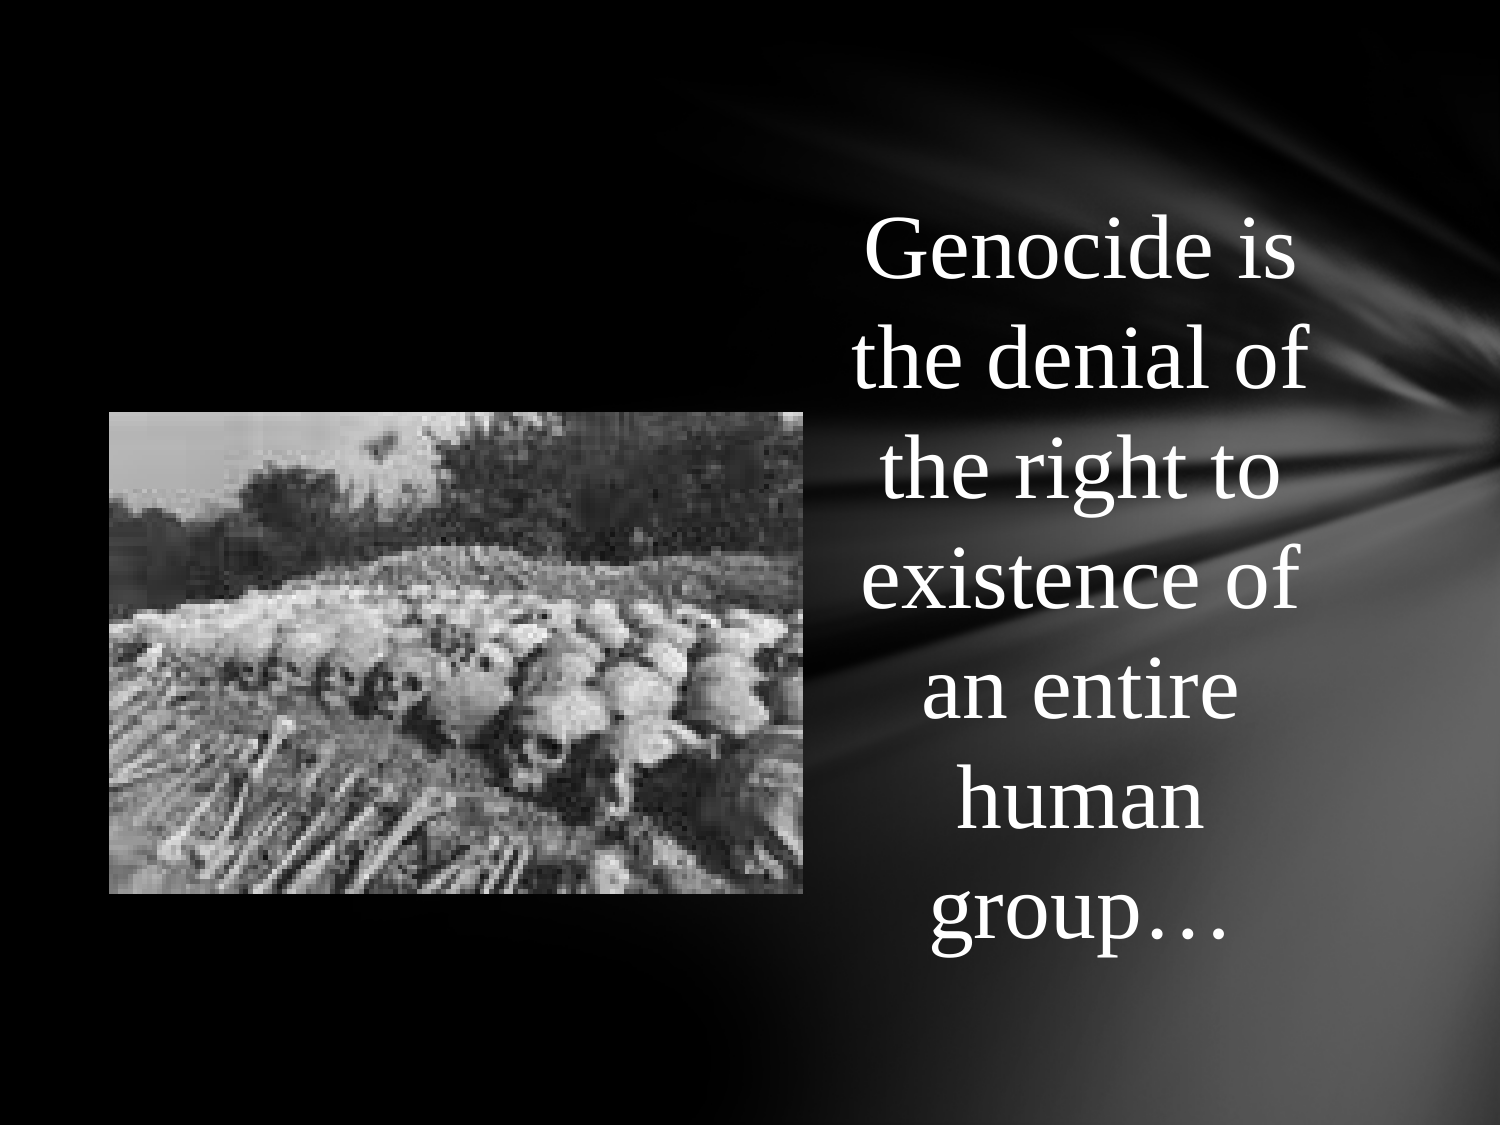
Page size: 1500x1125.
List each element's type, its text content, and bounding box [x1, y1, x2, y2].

picture [109, 412, 803, 894]
title Genocide is the denial of the right to existence of an entire human group… [800, 137, 1363, 1075]
